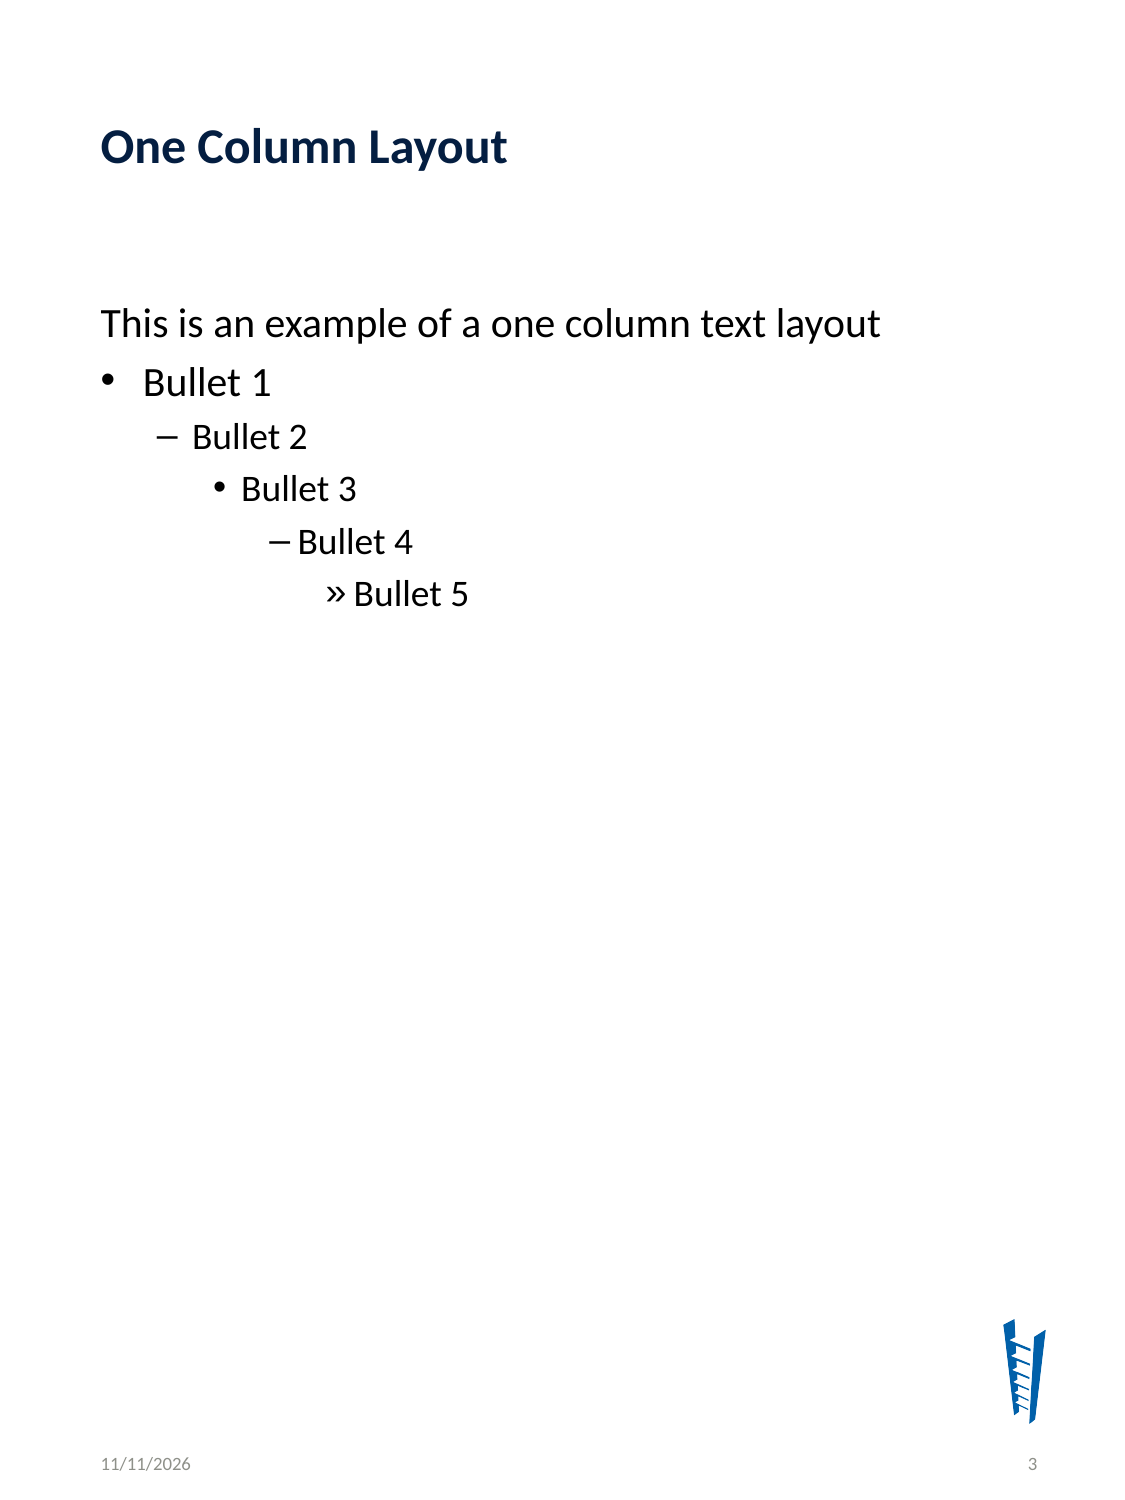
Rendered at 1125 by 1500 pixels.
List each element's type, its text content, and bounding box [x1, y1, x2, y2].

list This is an example of a one column text layout Bullet 1 Bullet 2 Bullet 3 Bullet 4 Bullet 5 [100, 288, 1038, 1325]
slide_number 3 [874, 1441, 1038, 1487]
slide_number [100, 1441, 264, 1487]
picture [1003, 1319, 1046, 1424]
title One Column Layout [100, 59, 1038, 228]
